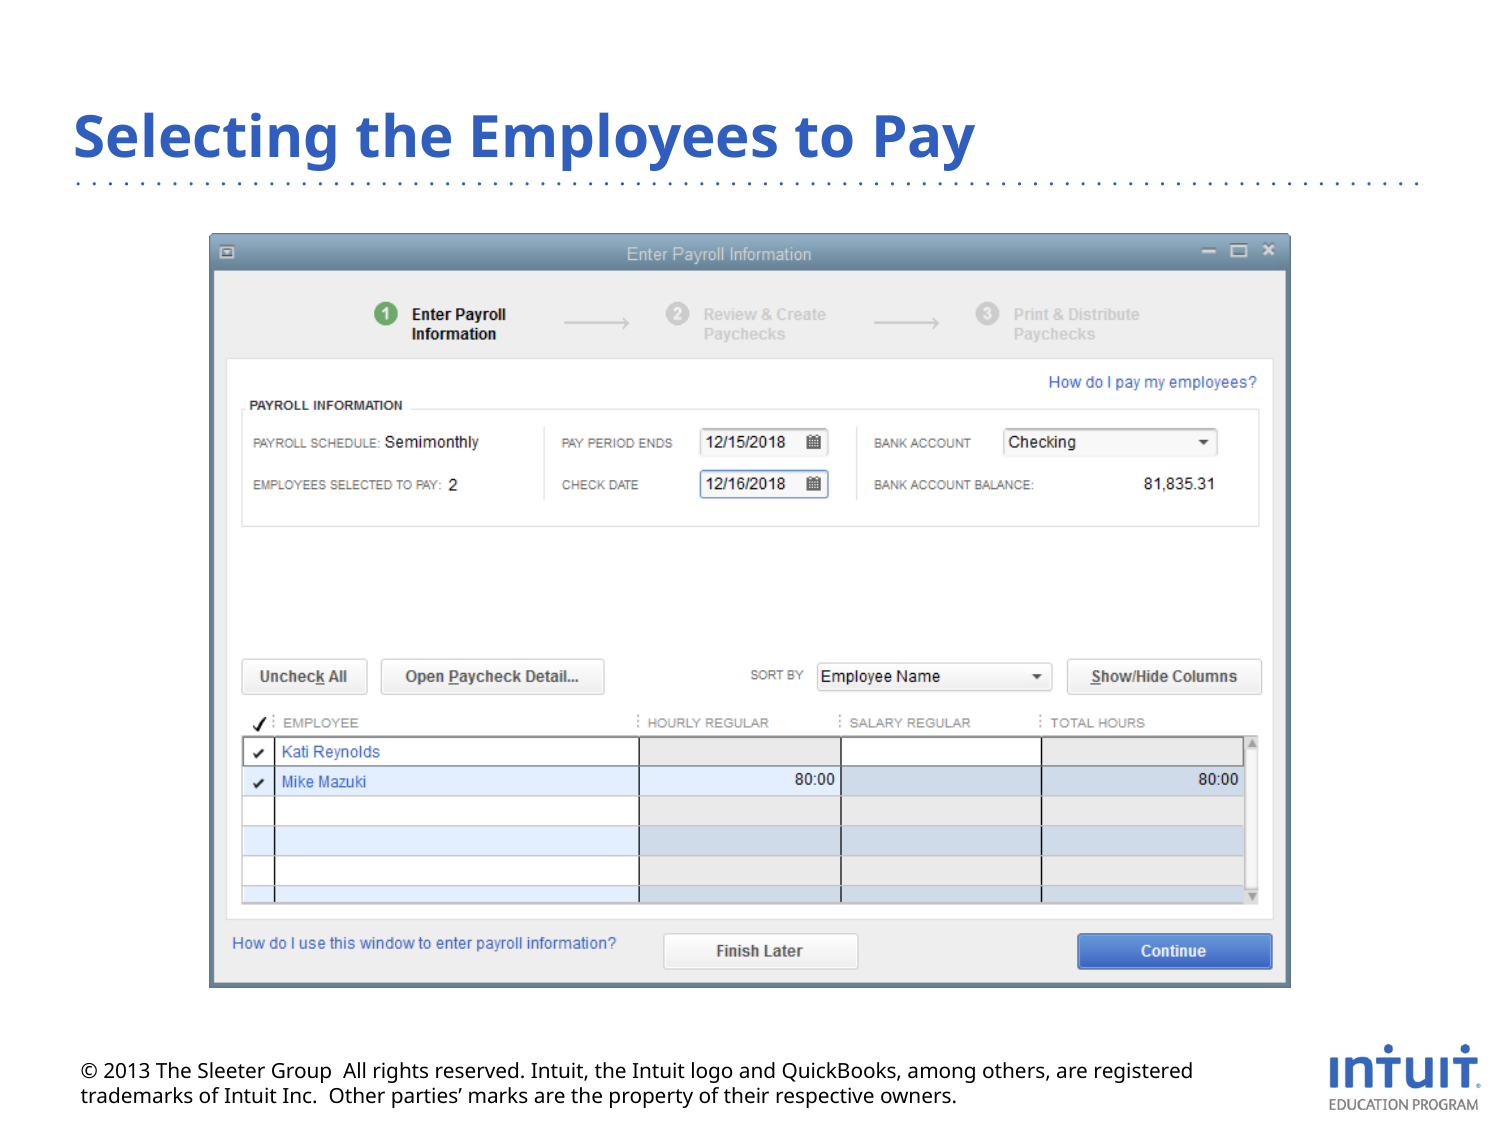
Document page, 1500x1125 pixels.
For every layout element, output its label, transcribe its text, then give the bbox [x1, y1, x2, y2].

picture [1325, 1039, 1485, 1116]
picture [209, 233, 1291, 988]
title Selecting the Employees to Pay [73, 62, 1424, 169]
